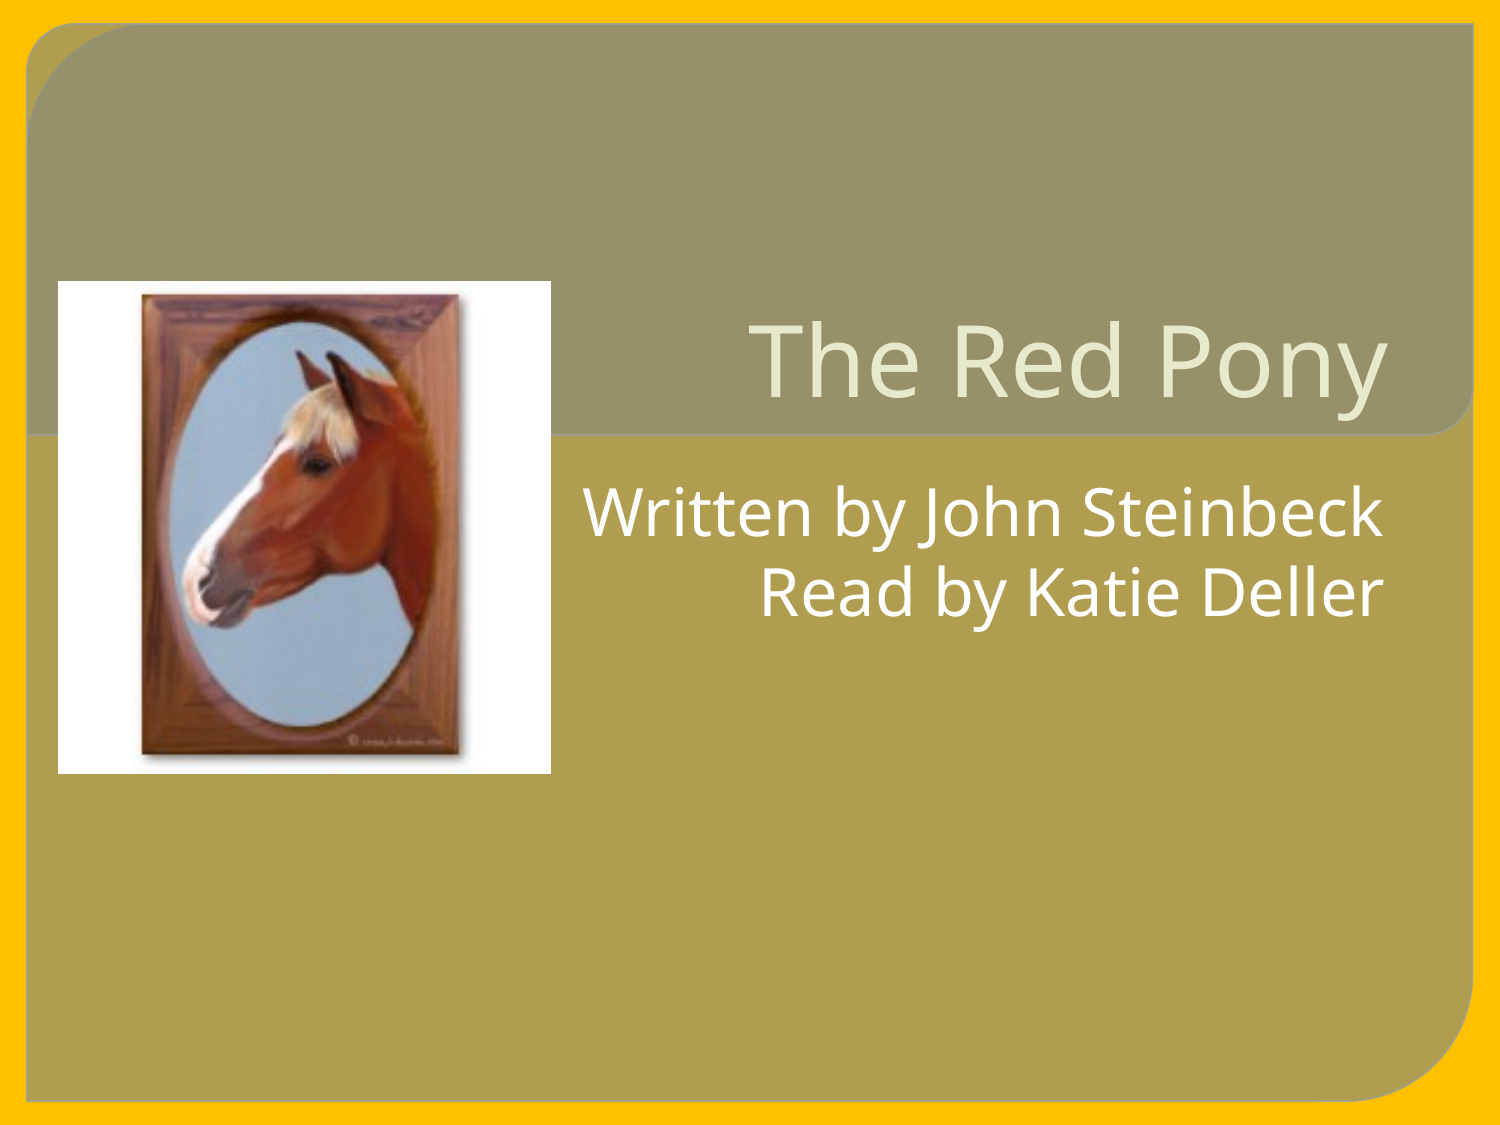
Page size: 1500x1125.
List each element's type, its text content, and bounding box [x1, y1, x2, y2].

picture [58, 280, 551, 774]
subtitle Written by John Steinbeck Read by Katie Deller [558, 462, 1427, 750]
title The Red Pony [76, 62, 1427, 425]
